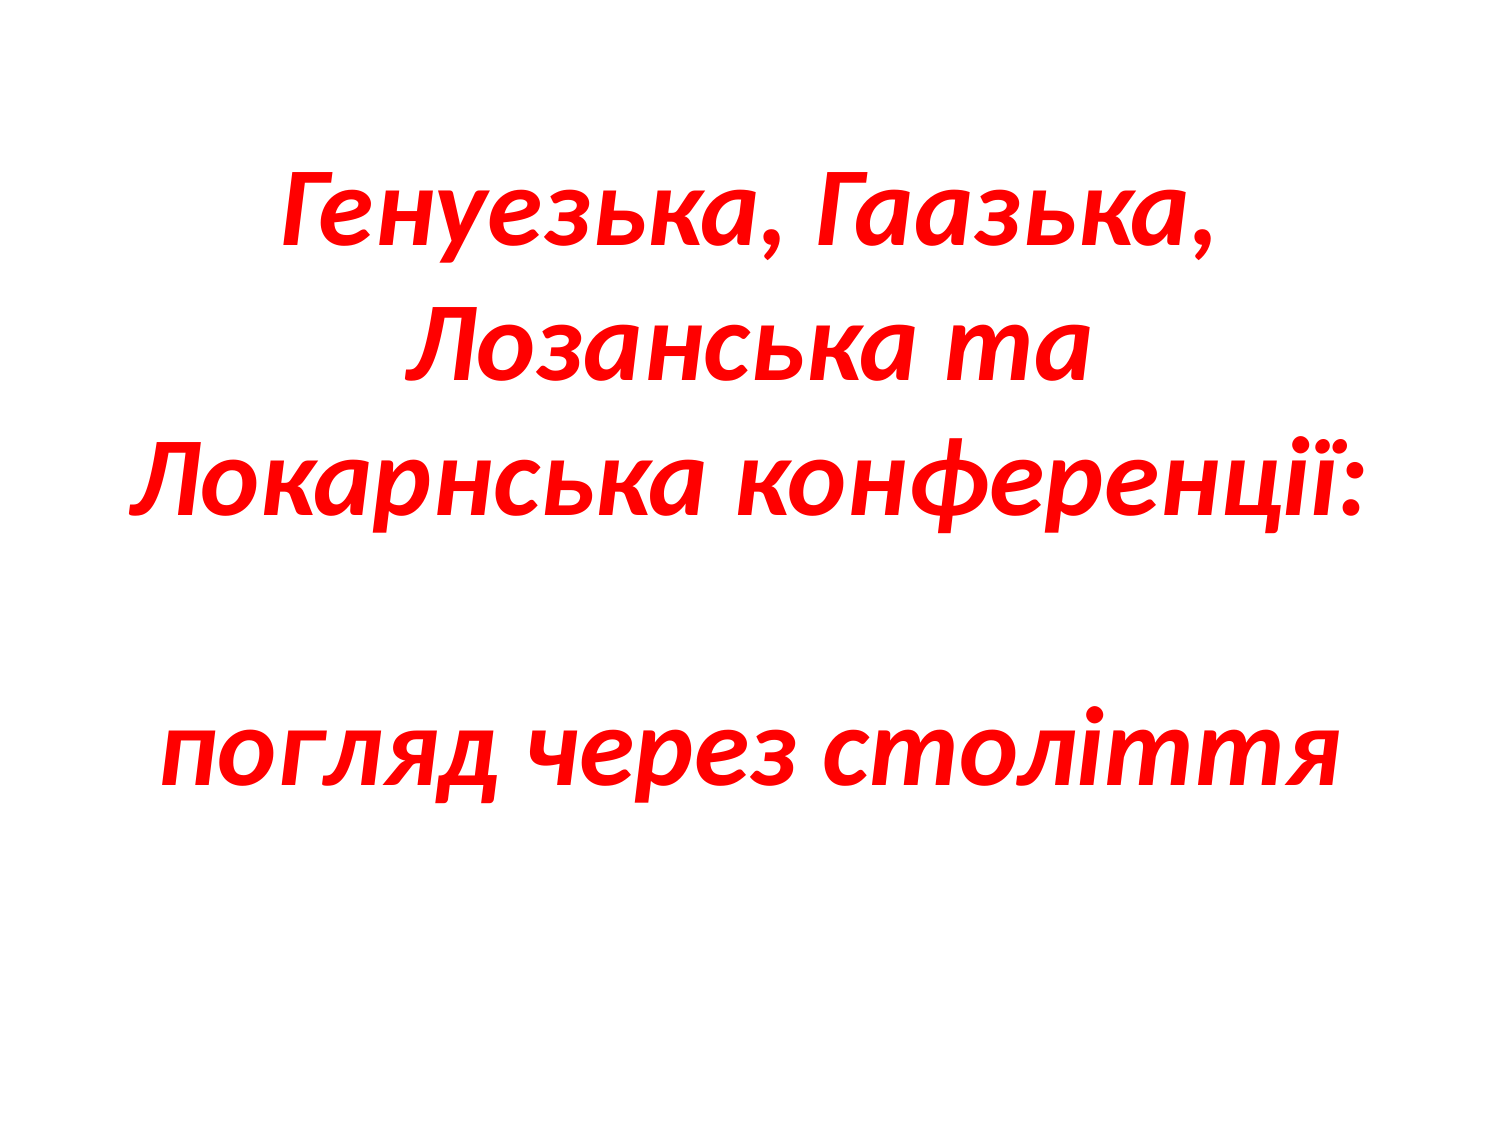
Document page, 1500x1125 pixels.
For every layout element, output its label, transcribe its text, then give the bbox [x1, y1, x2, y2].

title Генуезька, Гаазька, Лозанська та Локарнська конференції: погляд через століття [112, 349, 1388, 591]
